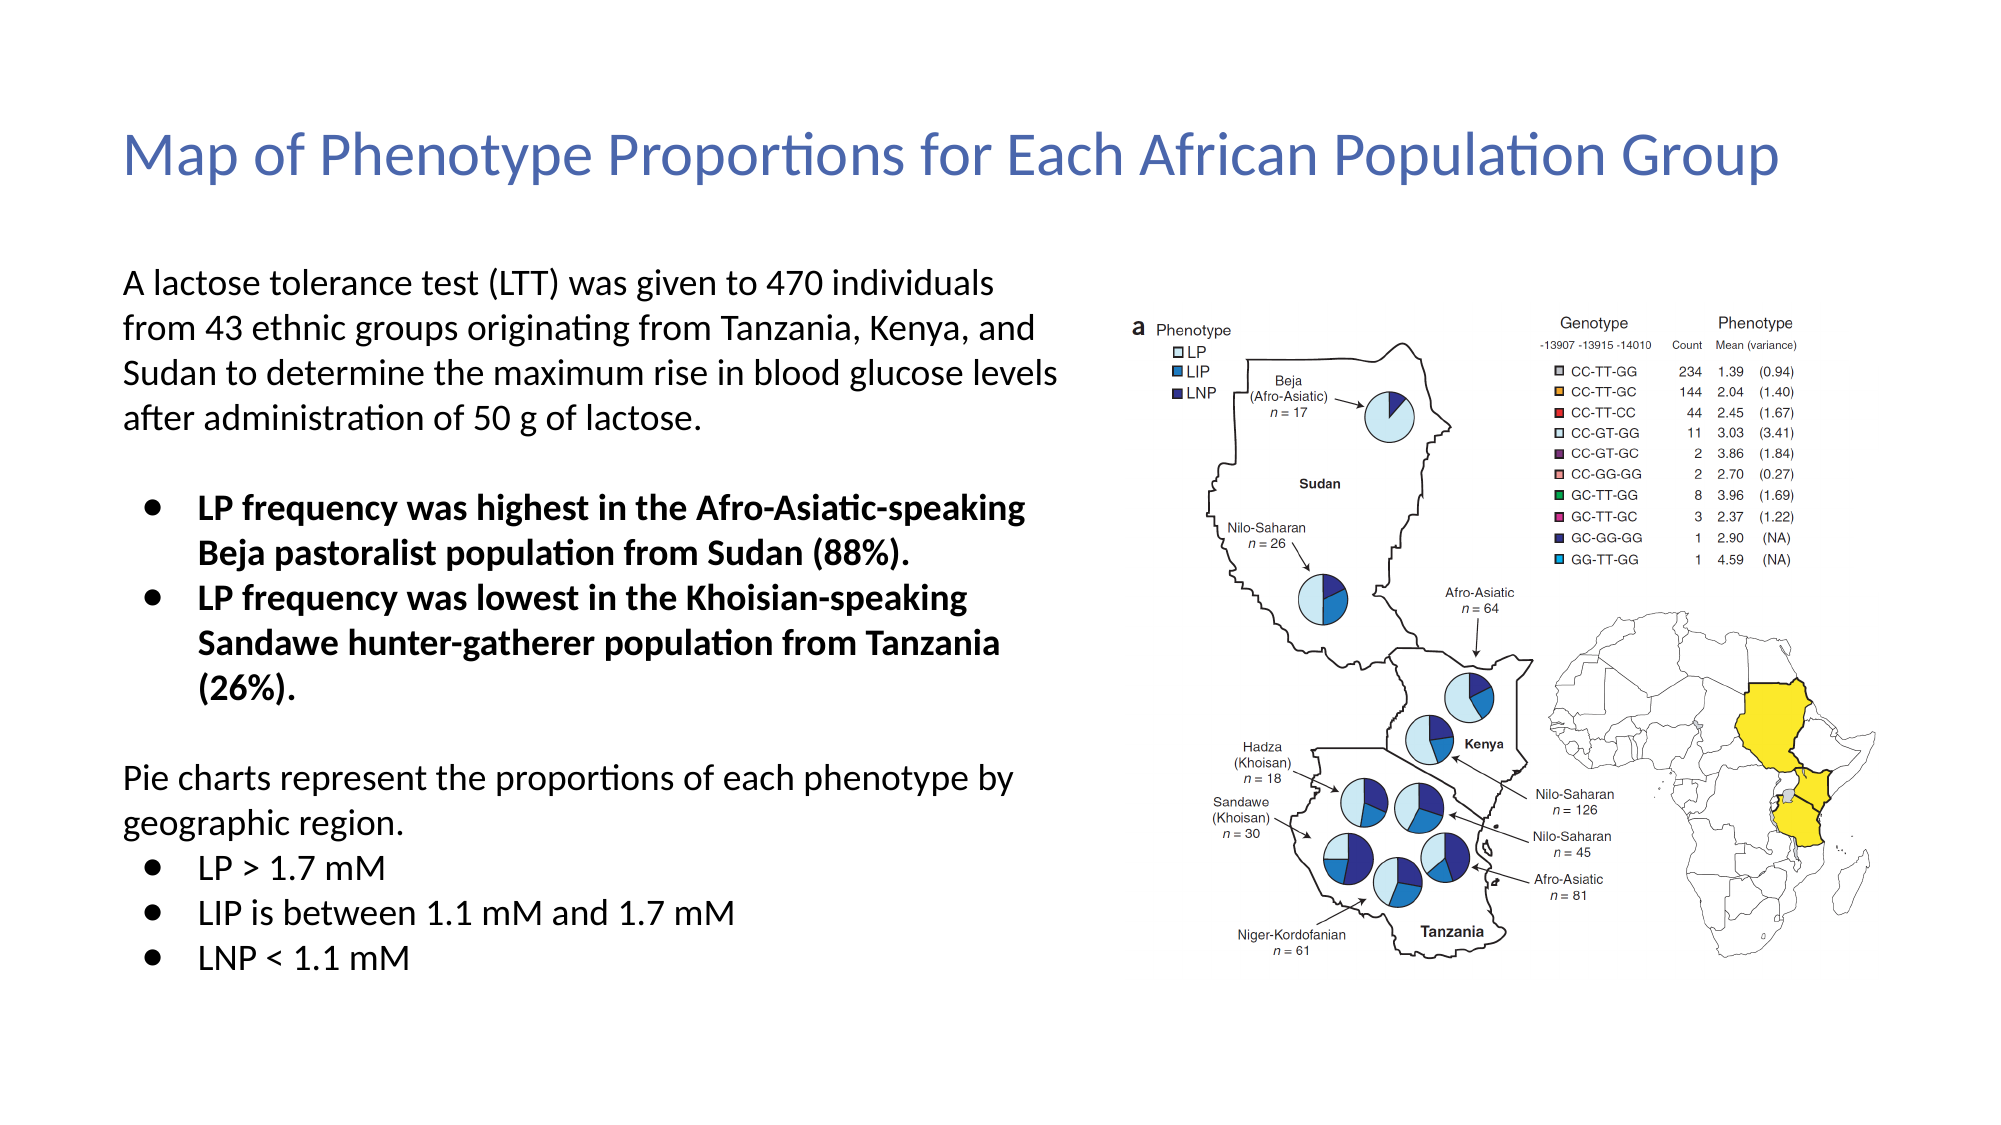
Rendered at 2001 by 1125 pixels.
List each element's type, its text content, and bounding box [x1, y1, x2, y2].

list A lactose tolerance test (LTT) was given to 470 individuals from 43 ethnic groups originating from Tanzania, Kenya, and Sudan to determine the maximum rise in blood glucose levels after administration of 50 g of lactose. LP frequency was highest in the Afro-Asiatic-speaking Beja pastoralist population from Sudan (88%). LP frequency was lowest in the Khoisian-speaking Sandawe hunter-gatherer population from Tanzania (26%). Pie charts represent the proportions of each phenotype by geographic region. LP > 1.7 mM LIP is between 1.1 mM and 1.7 mM LNP < 1.1 mM [107, 250, 1075, 1078]
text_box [1124, 284, 1905, 980]
title Map of Phenotype Proportions for Each African Population Group [107, 81, 1875, 231]
